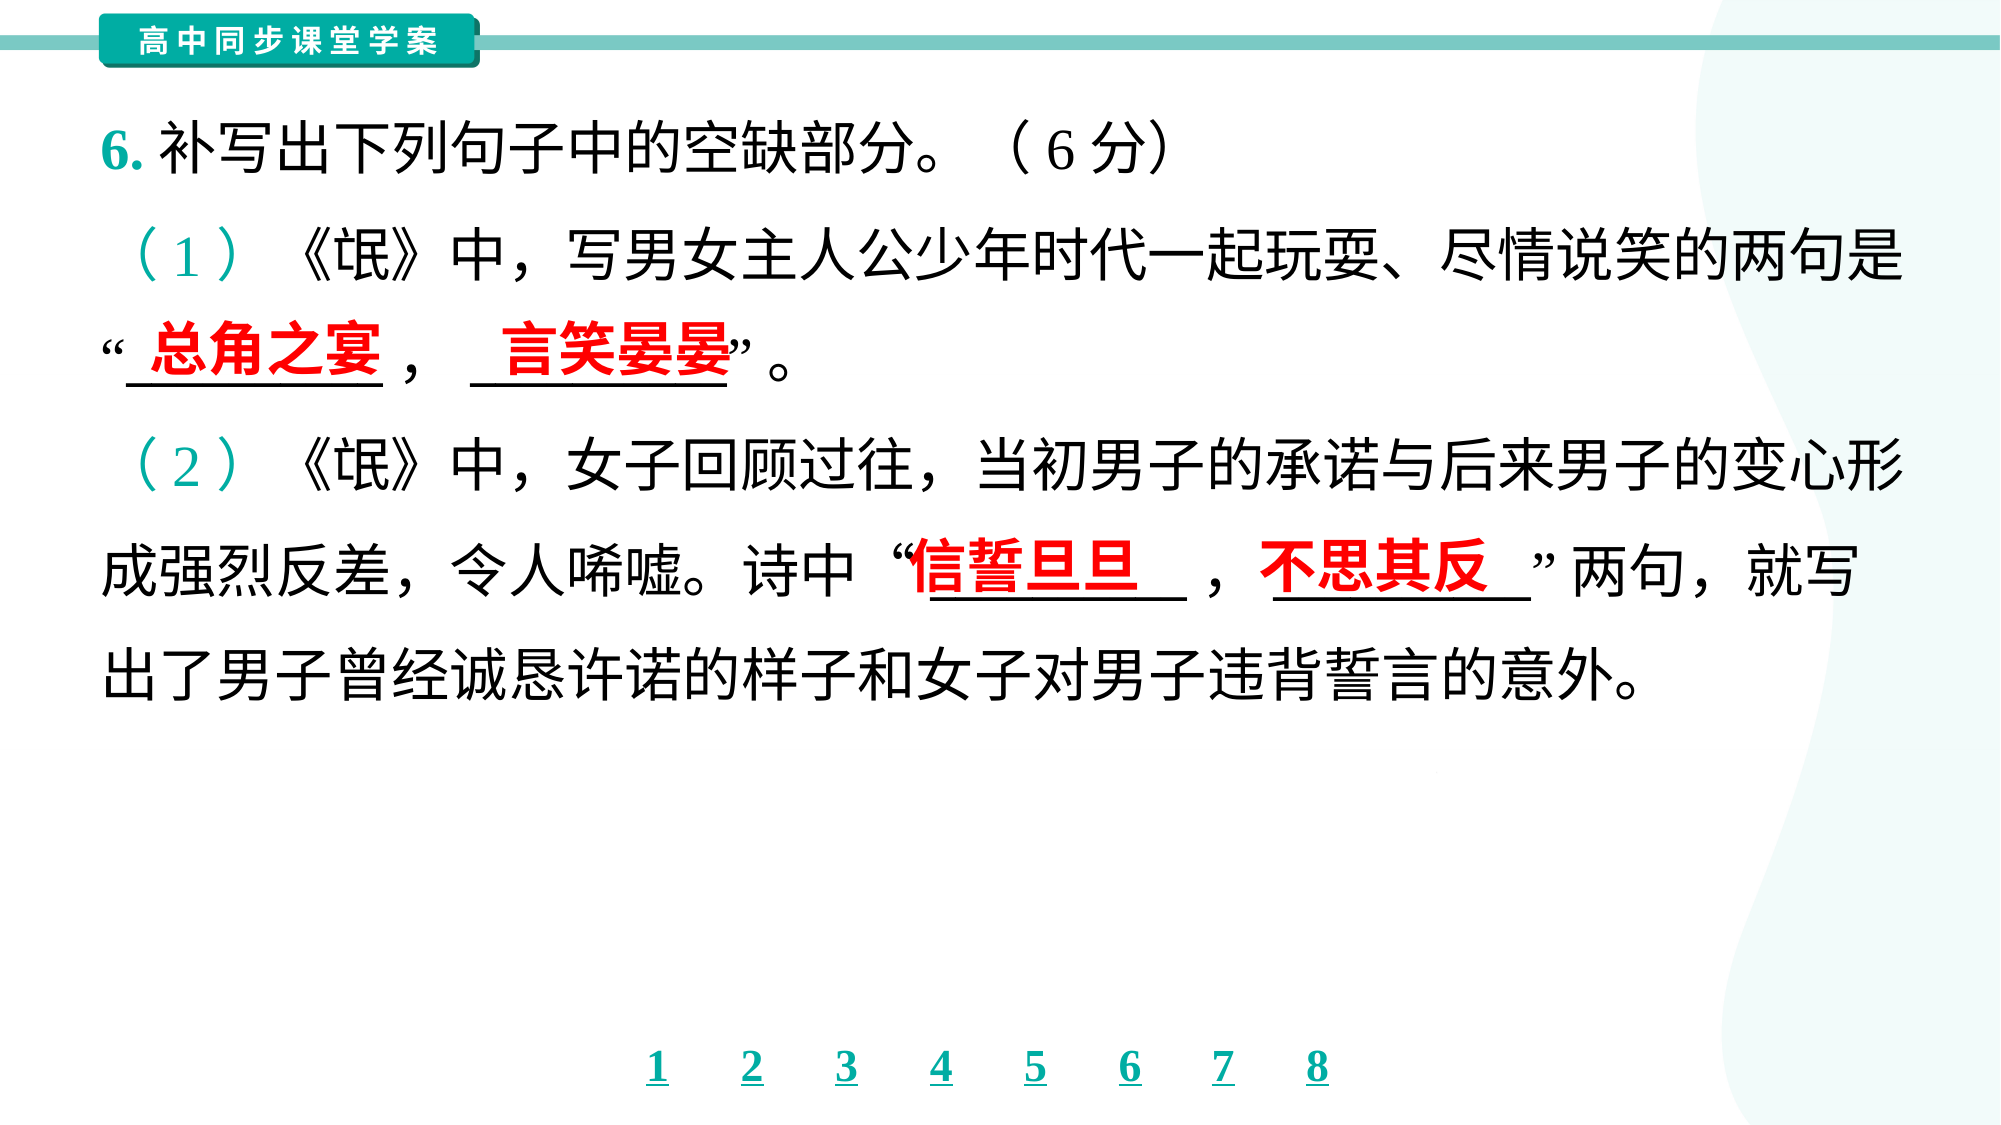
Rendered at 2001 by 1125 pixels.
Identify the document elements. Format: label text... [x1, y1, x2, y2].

text_box （1）《氓》中，写男女主人公少年时代一起玩耍、尽情说笑的两句是 “__________，__________”。 [100, 182, 1899, 380]
text_box 6.补写出下列句子中的空缺部分。（6分） [100, 76, 1899, 170]
text_box 总角之宴 [127, 280, 405, 371]
text_box （2）《氓》中，女子回顾过往，当初男子的承诺与后来男子的变心形 成强烈反差，令人唏嘘。诗中“__________，__________”两句，就写 出了男子曾经诚恳许诺的样子和女子对男子违背誓言的意外。 [100, 391, 1899, 698]
text_box 言笑晏晏 [477, 280, 755, 371]
picture [0, 0, 2000, 1125]
text_box 信誓旦旦 [886, 493, 1164, 587]
text_box 不思其反 [1236, 493, 1514, 587]
